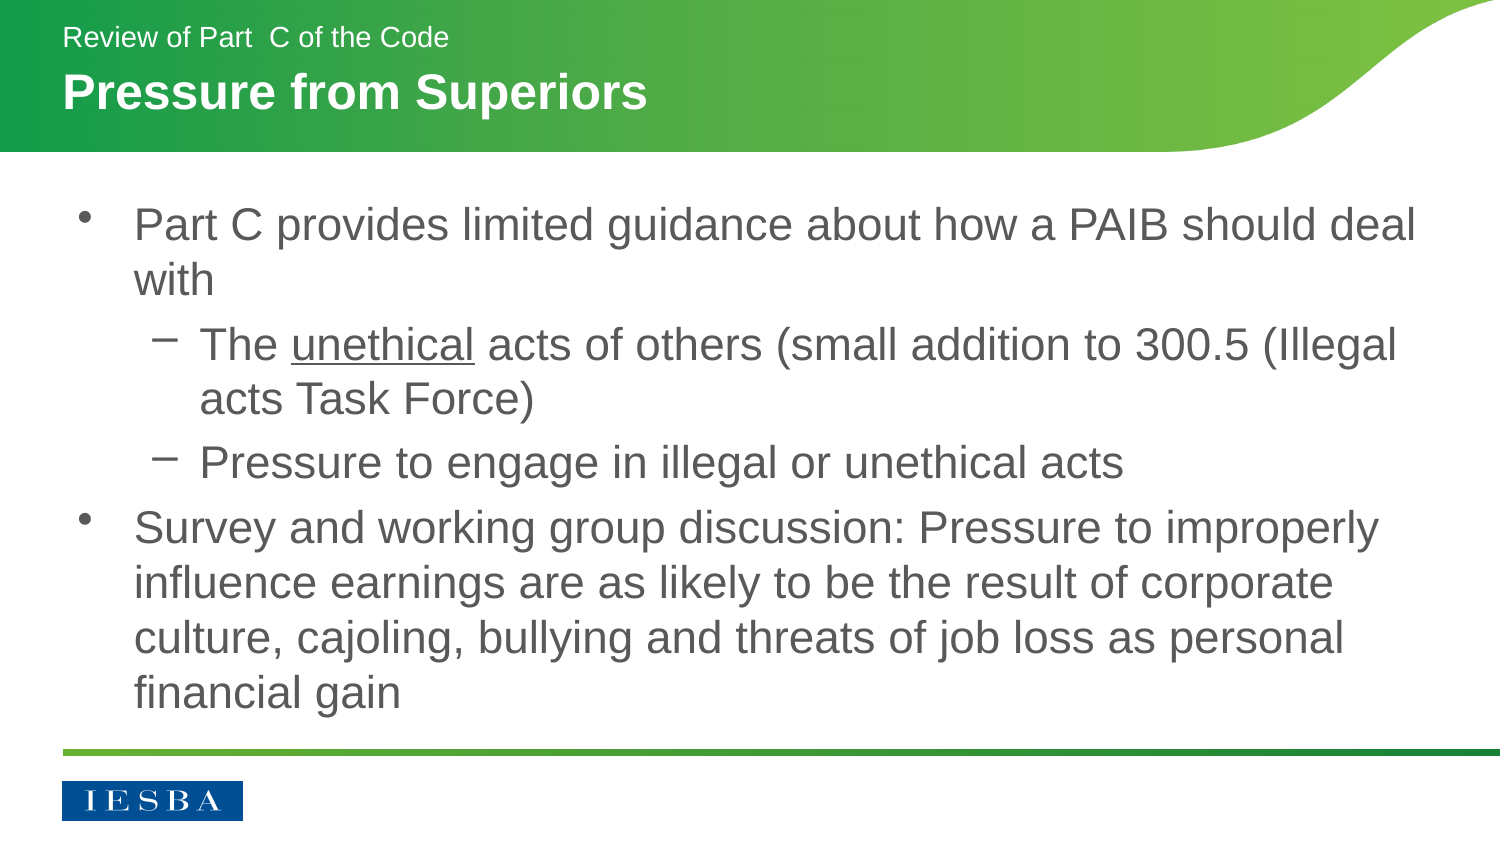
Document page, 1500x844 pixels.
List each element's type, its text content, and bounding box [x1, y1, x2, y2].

subtitle Review of Part C of the Code [62, 18, 500, 47]
list Part C provides limited guidance about how a PAIB should deal with The unethical acts of others (small addition to 300.5 (Illegal acts Task Force) Pressure to engage in illegal or unethical acts Survey and working group discussion: Pressure to improperly influence earnings are as likely to be the result of corporate culture, cajoling, bullying and threats of job loss as personal financial gain [62, 187, 1450, 694]
picture [62, 781, 243, 821]
picture [0, 0, 1497, 152]
title Pressure from Superiors [62, 56, 1300, 122]
